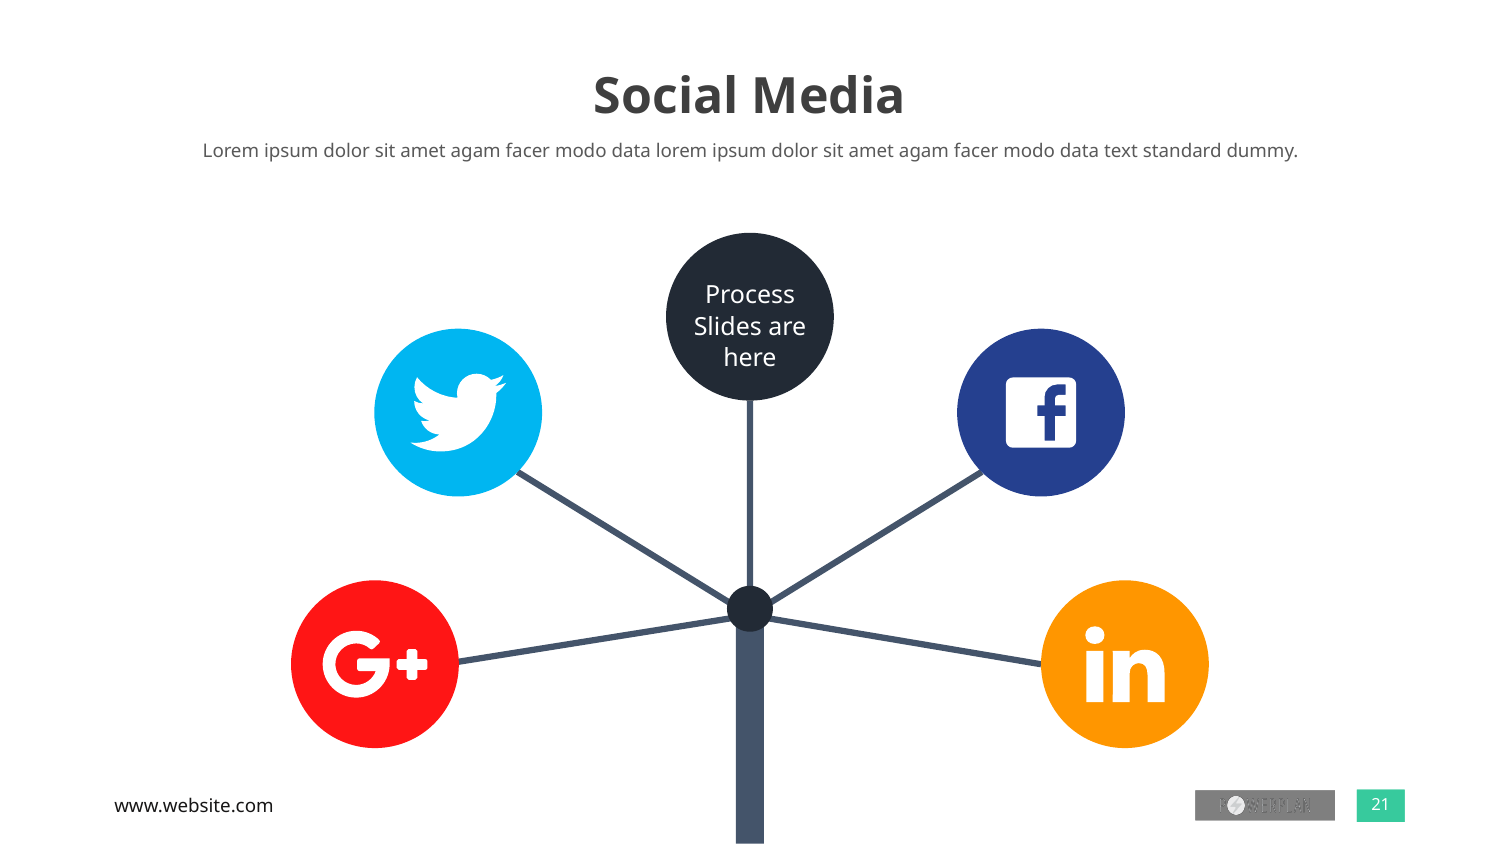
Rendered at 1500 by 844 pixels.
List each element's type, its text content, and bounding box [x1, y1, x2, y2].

text_box [1112, 649, 1165, 703]
text_box [679, 363, 820, 401]
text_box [442, 614, 751, 665]
text_box [291, 580, 459, 749]
text_box [396, 649, 428, 680]
text_box [322, 630, 390, 698]
text_box [410, 373, 507, 452]
text_box [957, 328, 1125, 497]
text_box [1041, 580, 1209, 749]
text_box [1005, 377, 1077, 448]
text_box [823, 275, 834, 359]
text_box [517, 471, 751, 613]
slide_number ‹#› [1356, 789, 1405, 822]
text_box [680, 232, 820, 270]
title Social Media [103, 60, 1397, 136]
text_box [1085, 626, 1105, 644]
text_box [666, 275, 677, 359]
text_box Process Slides are here [677, 270, 823, 363]
text_box [735, 673, 764, 844]
list Lorem ipsum dolor sit amet agam facer modo data lorem ipsum dolor sit amet agam facer modo data text standard dummy. [103, 136, 1397, 168]
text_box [1195, 790, 1336, 821]
text_box [1086, 650, 1104, 703]
slide_number www.website.com [103, 782, 293, 827]
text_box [751, 471, 982, 613]
text_box [374, 328, 543, 497]
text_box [751, 614, 1042, 665]
